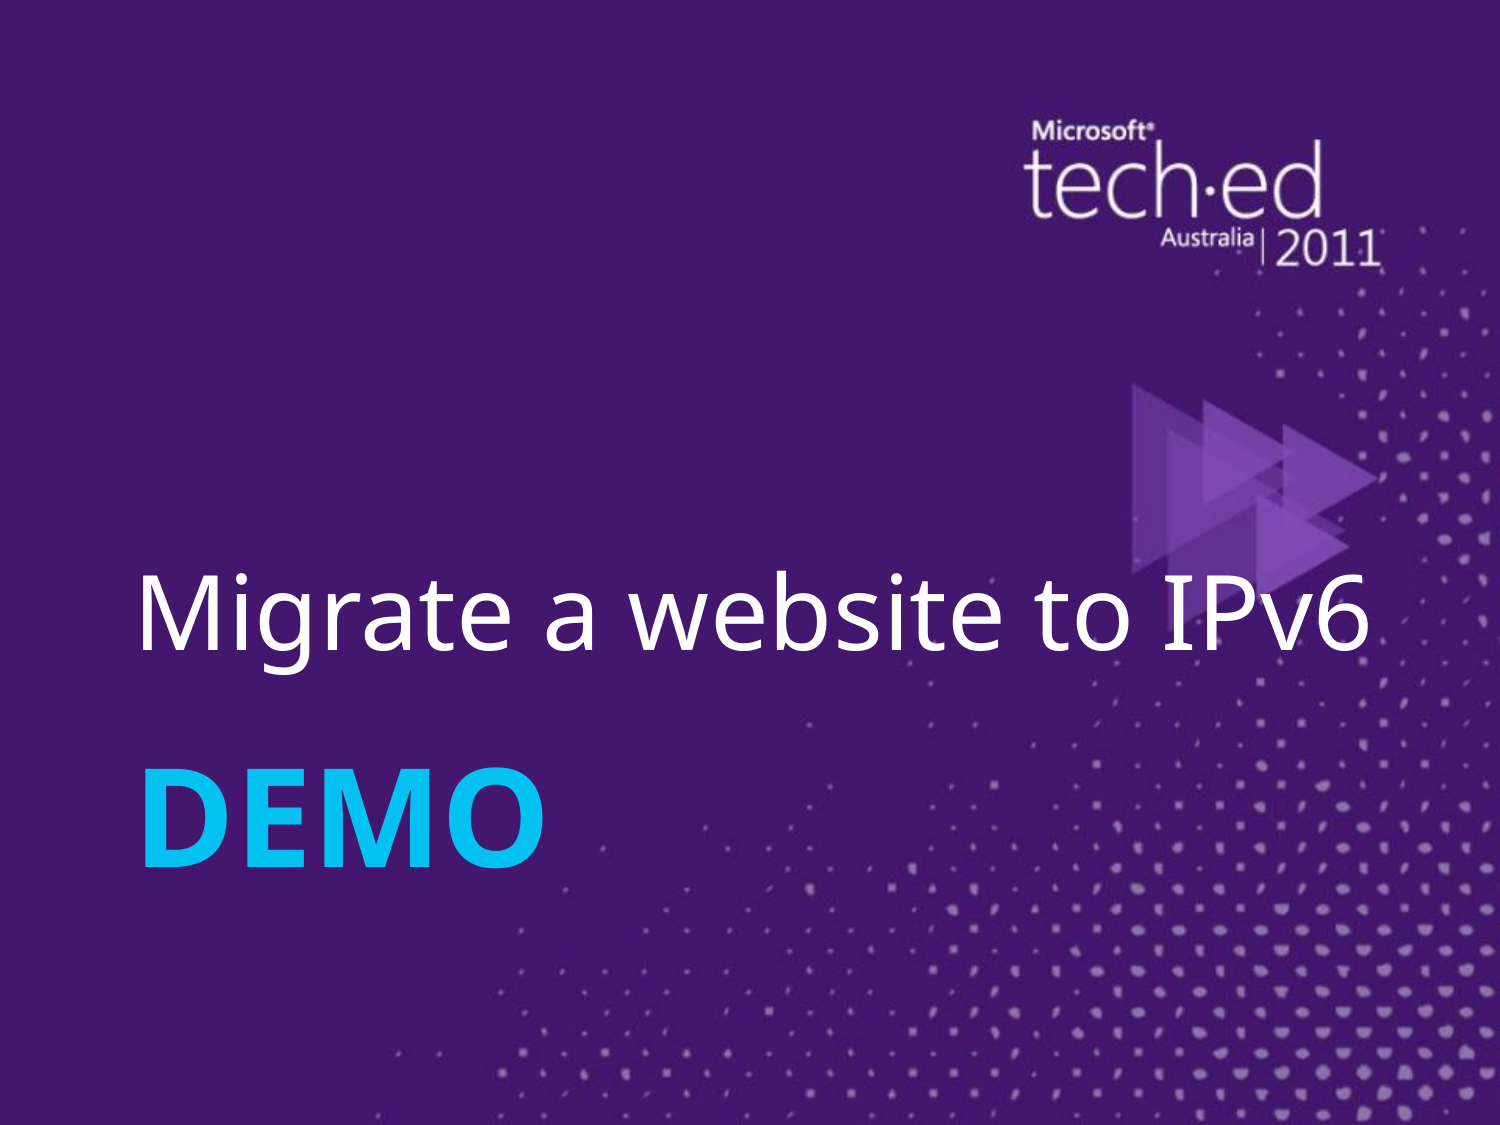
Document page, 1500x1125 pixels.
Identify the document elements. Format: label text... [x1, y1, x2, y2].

title Demo [118, 723, 1394, 947]
list Migrate a website to IPv6 [118, 476, 1394, 723]
picture [0, 0, 1500, 1125]
